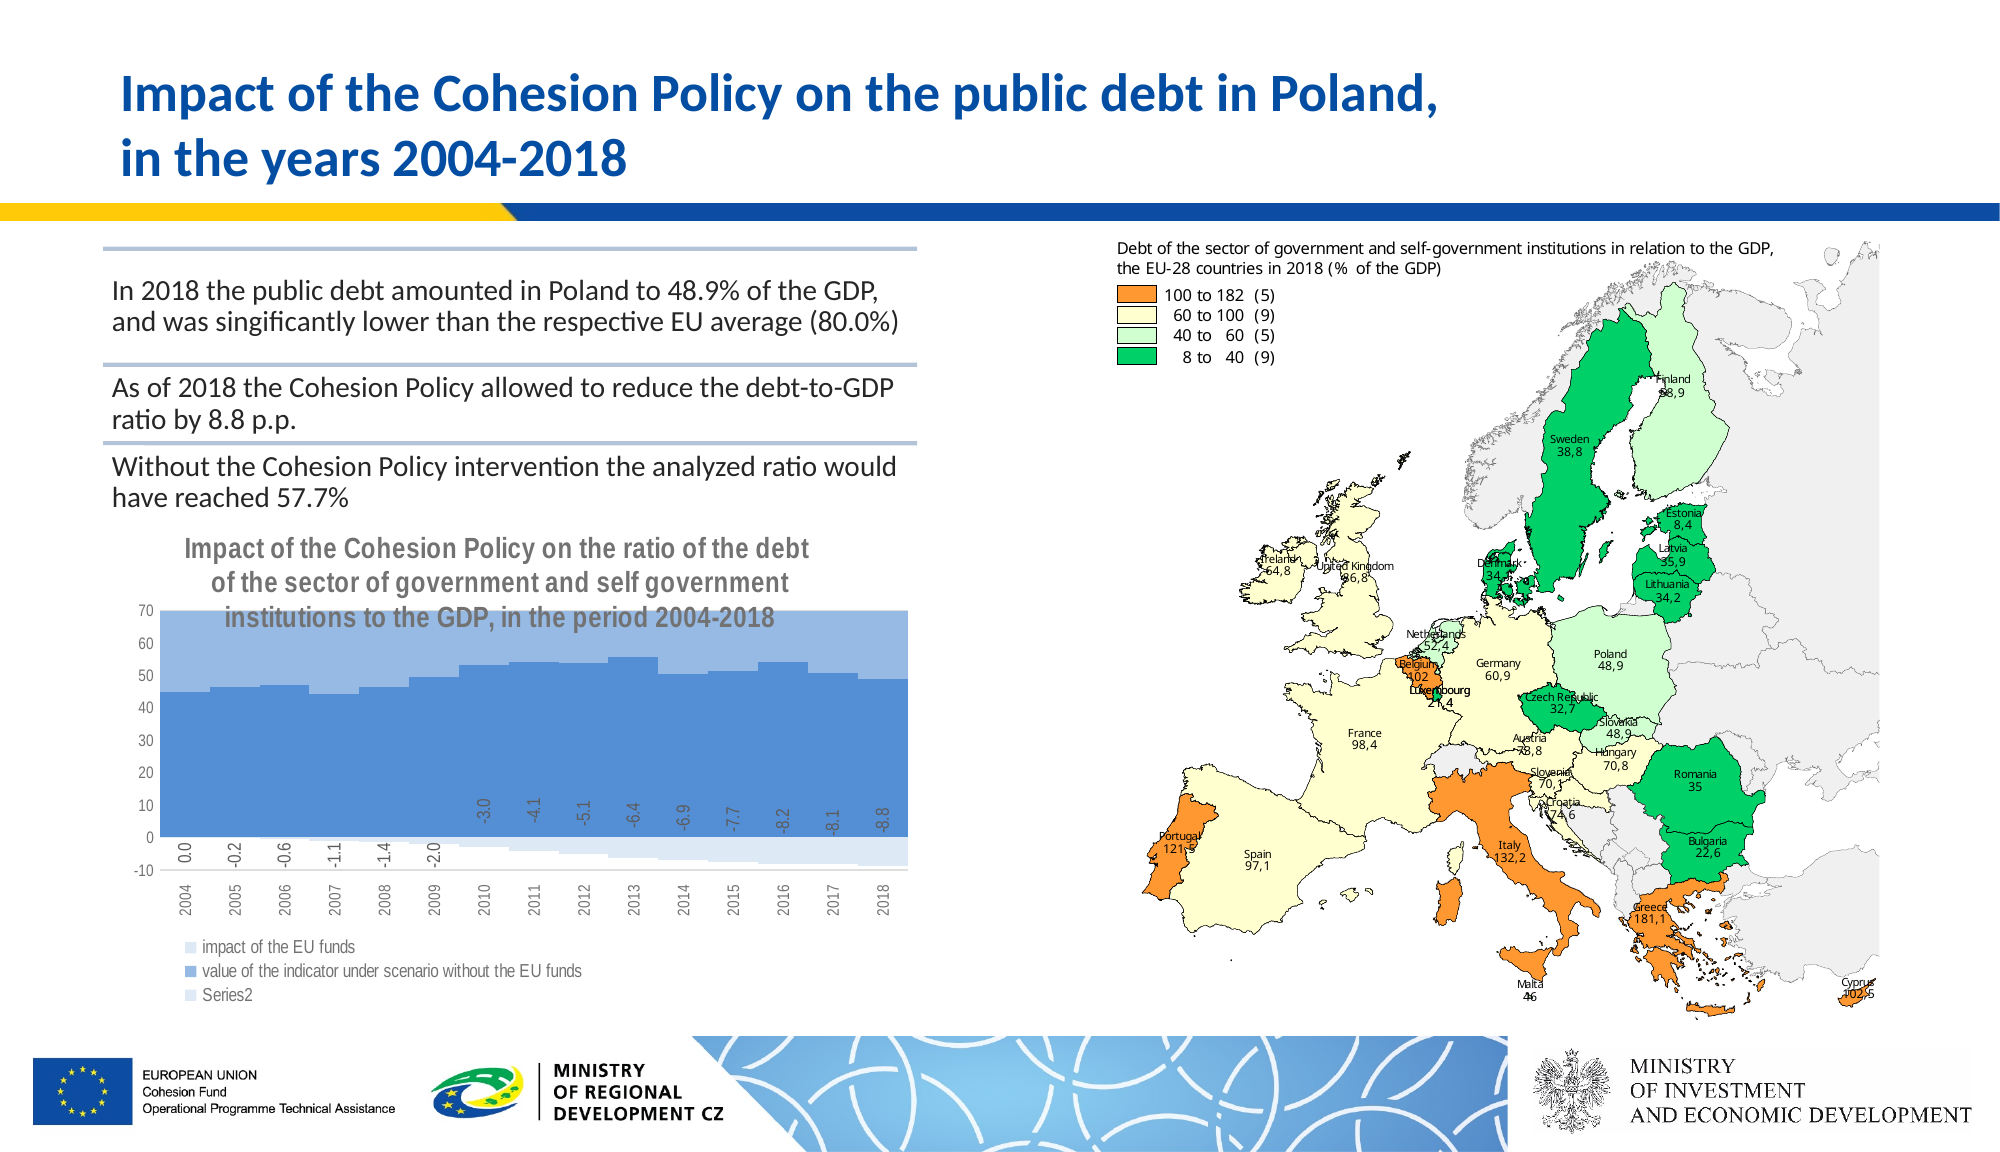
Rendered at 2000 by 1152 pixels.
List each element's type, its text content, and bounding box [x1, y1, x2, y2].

chart [102, 522, 918, 1012]
title Impact of the Cohesion Policy on the public debt in Poland, in the years 2004-2018 [99, 46, 1900, 198]
picture [0, 203, 2000, 221]
picture [1094, 233, 1887, 1026]
picture [1533, 1048, 1972, 1134]
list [102, 248, 918, 522]
picture [0, 1036, 1508, 1152]
